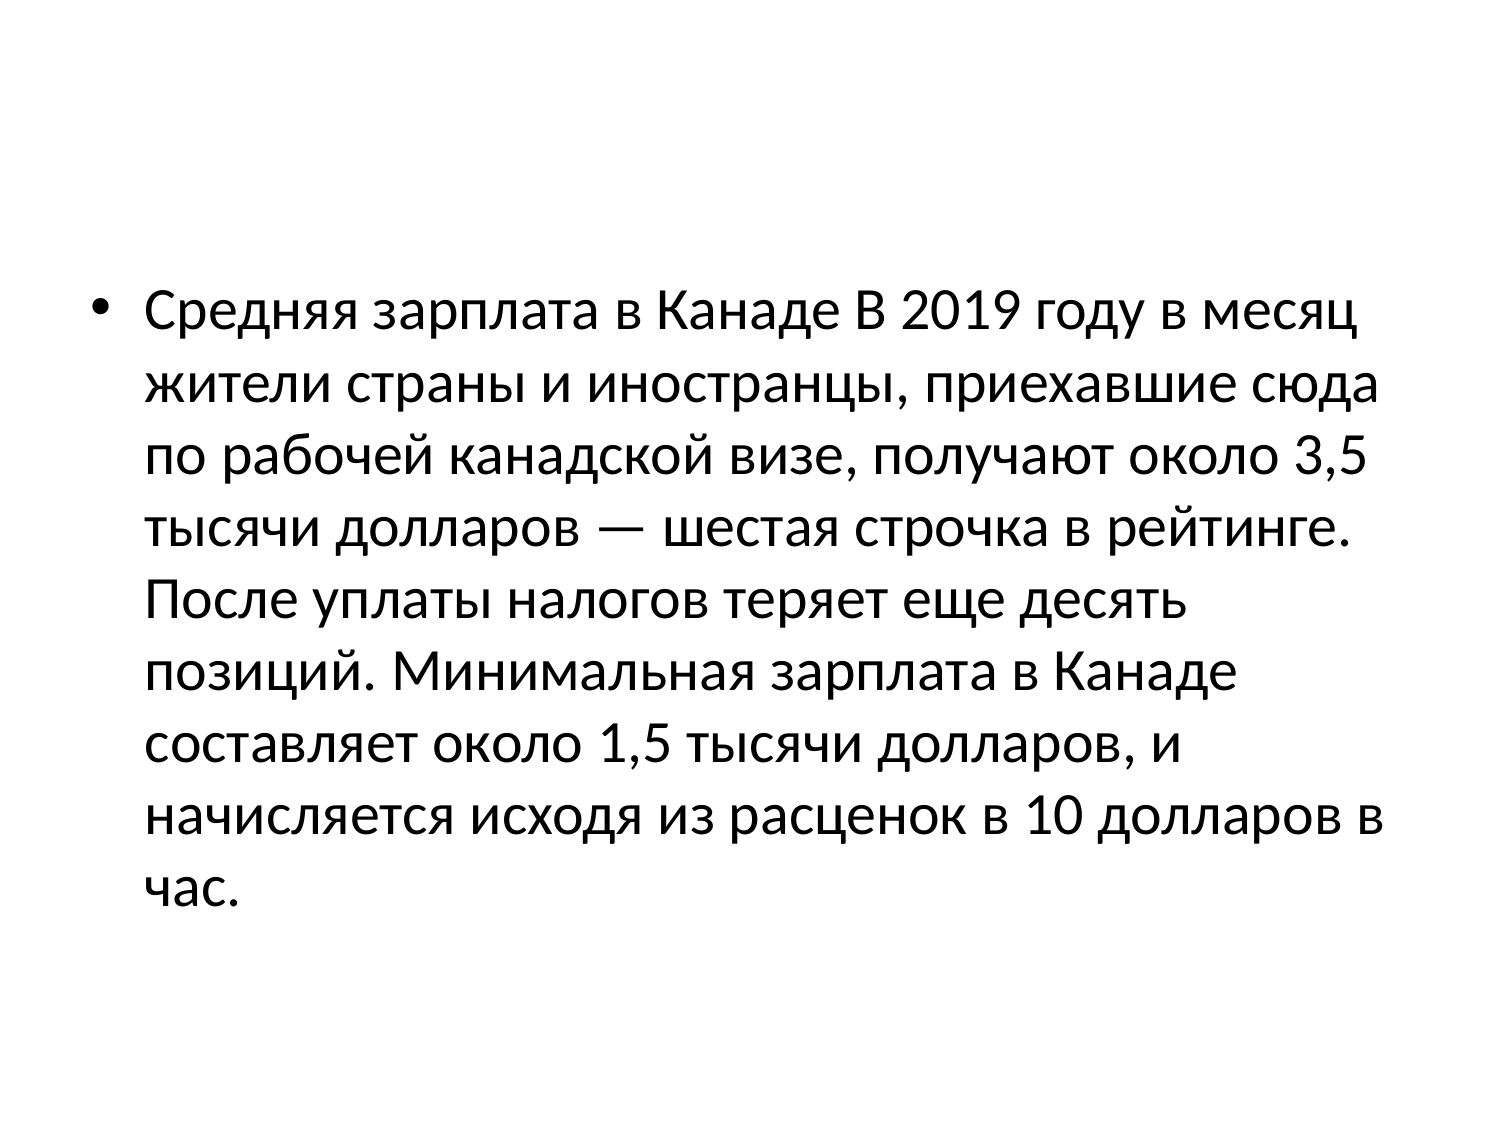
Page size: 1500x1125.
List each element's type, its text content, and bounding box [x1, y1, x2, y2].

list Средняя зарплата в Канаде В 2019 году в месяц жители страны и иностранцы, приехавшие сюда по рабочей канадской визе, получают около 3,5 тысячи долларов — шестая строчка в рейтинге. После уплаты налогов теряет еще десять позиций. Минимальная зарплата в Канаде составляет около 1,5 тысячи долларов, и начисляется исходя из расценок в 10 долларов в час. [75, 262, 1425, 1005]
